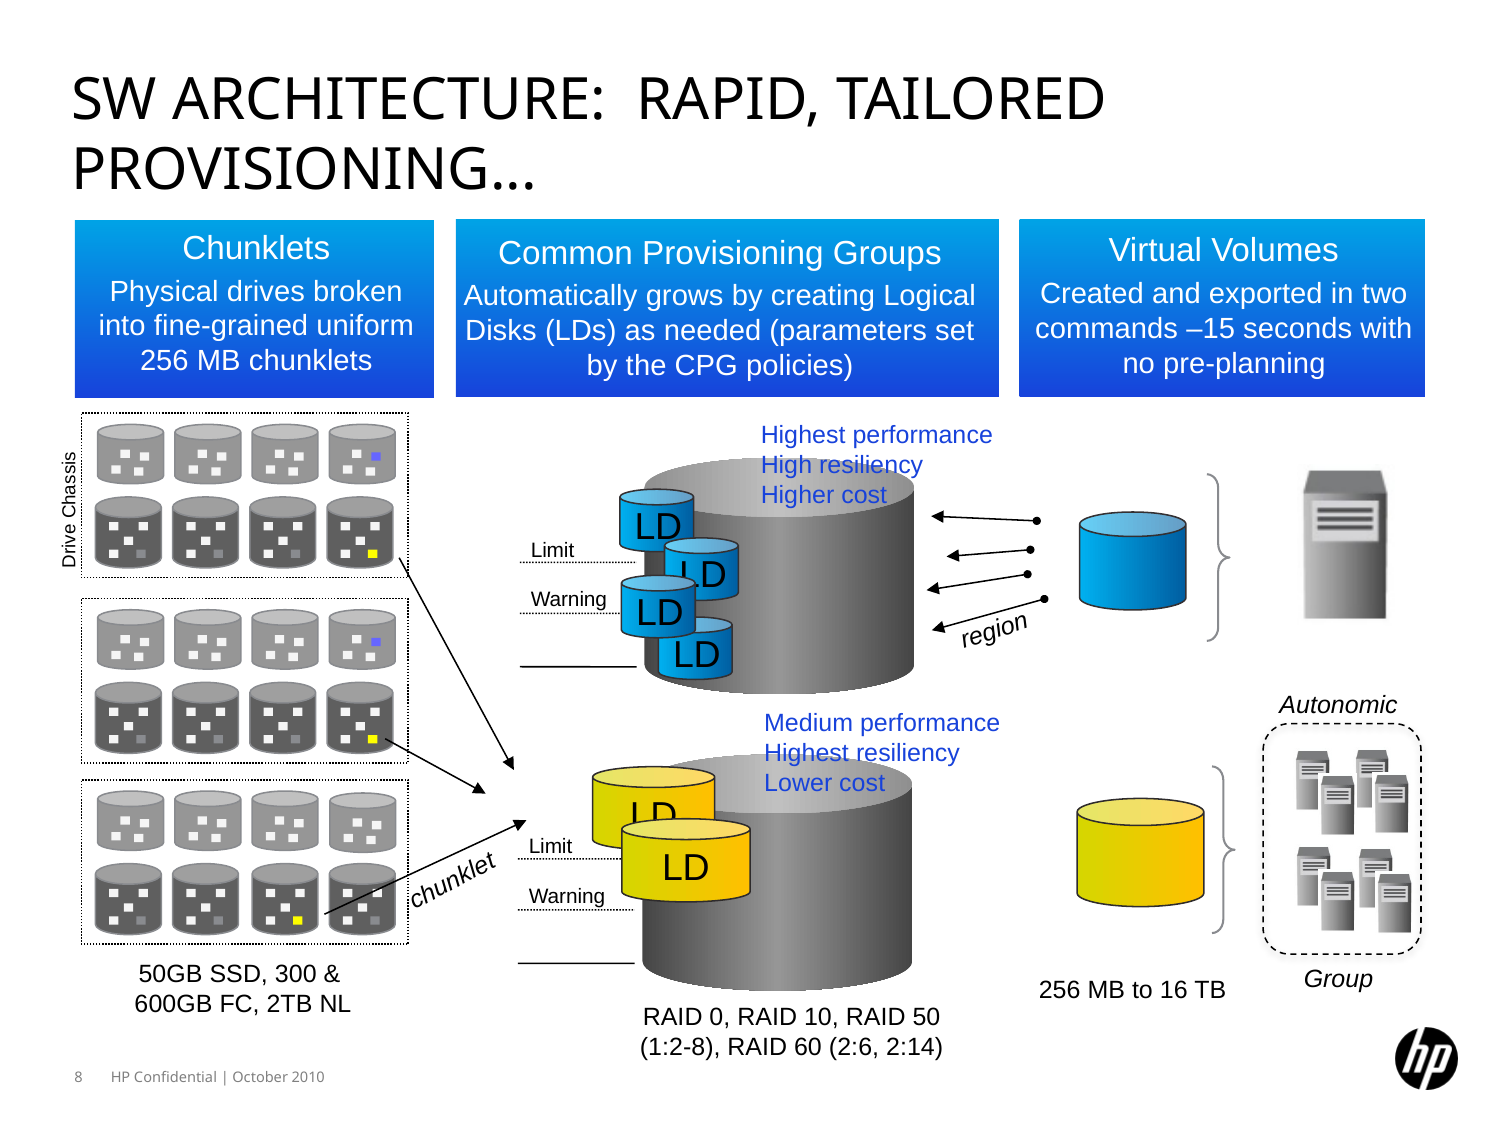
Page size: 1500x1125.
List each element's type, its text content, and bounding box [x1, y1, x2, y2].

text_box [1018, 218, 1427, 243]
title SW architecture: rapid, tailored provisioning... [56, 53, 1479, 207]
text_box Chunklets Physical drives broken into fine-grained uniform 256 MB chunklets [75, 243, 438, 395]
text_box [73, 218, 436, 399]
picture [1393, 1025, 1460, 1092]
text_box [48, 410, 1434, 1069]
text_box [454, 218, 1001, 399]
text_box Virtual Volumes Created and exported in two commands –15 seconds with no pre-planning [1016, 243, 1432, 399]
text_box Common Provisioning Groups Automatically grows by creating Logical Disks (LDs) as needed (parameters set by the CPG policies) [446, 243, 995, 395]
